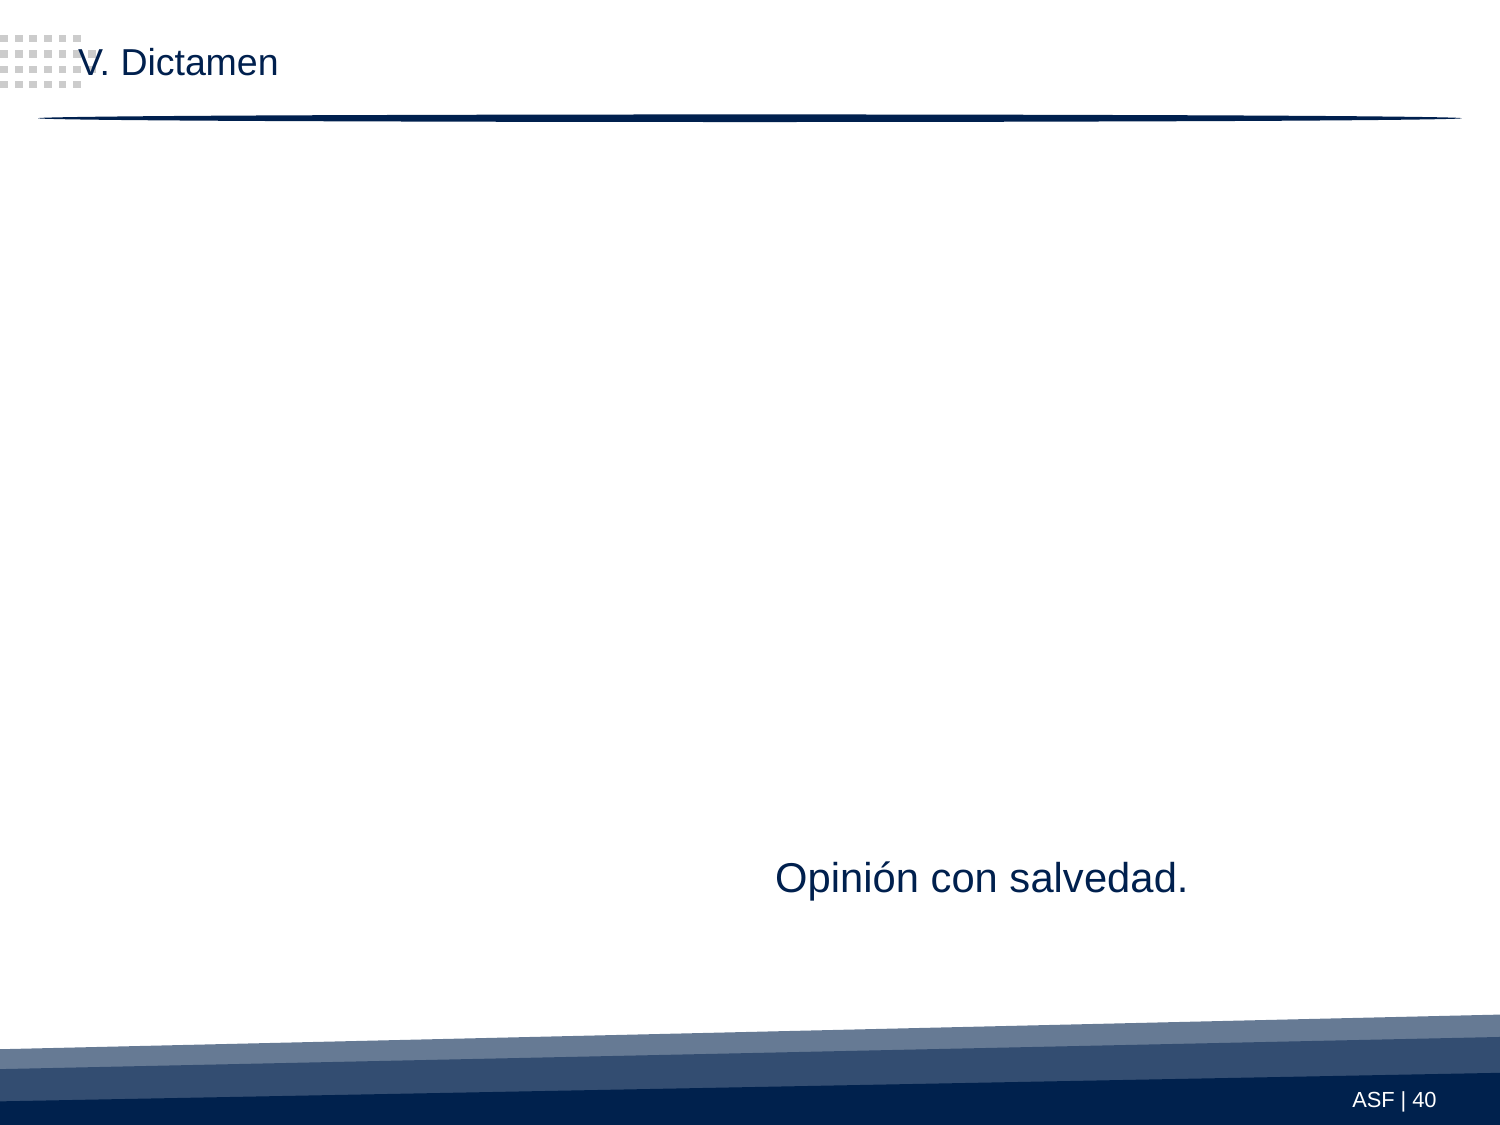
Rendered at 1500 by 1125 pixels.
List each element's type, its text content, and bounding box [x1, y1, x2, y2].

text_box V. Dictamen [63, 30, 761, 91]
text_box Opinión con salvedad. [760, 842, 1477, 908]
text_box [38, 114, 1462, 123]
slide_number ASF | 40 [1337, 1078, 1489, 1125]
